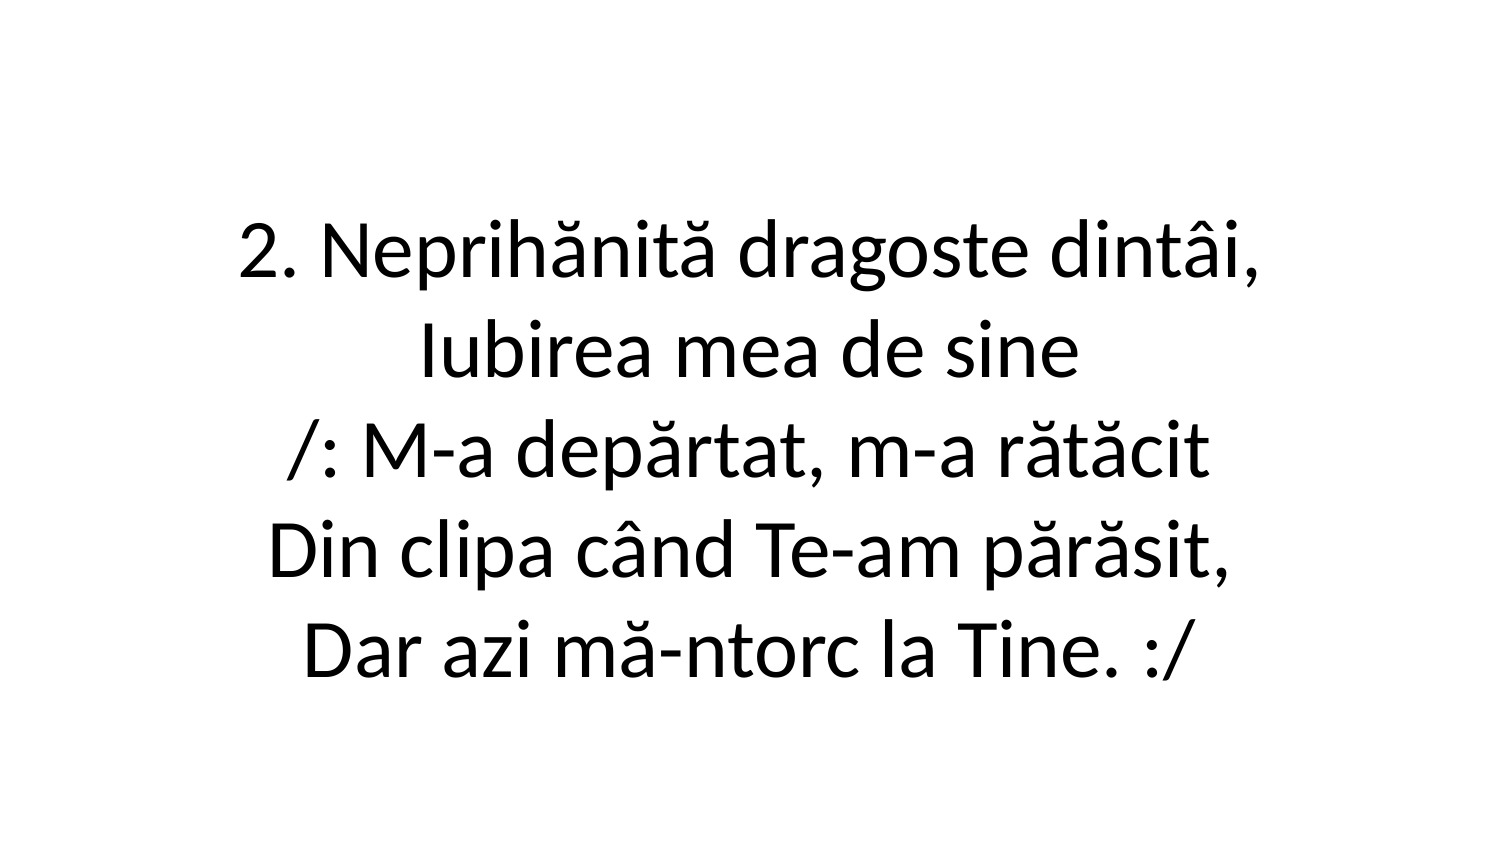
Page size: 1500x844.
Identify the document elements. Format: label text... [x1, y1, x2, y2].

text_box 2. Neprihănită dragoste dintâi, Iubirea mea de sine /: M-a depărtat, m-a rătăcit Din clipa când Te-am părăsit, Dar azi mă-ntorc la Tine. :/ [222, 142, 1278, 702]
